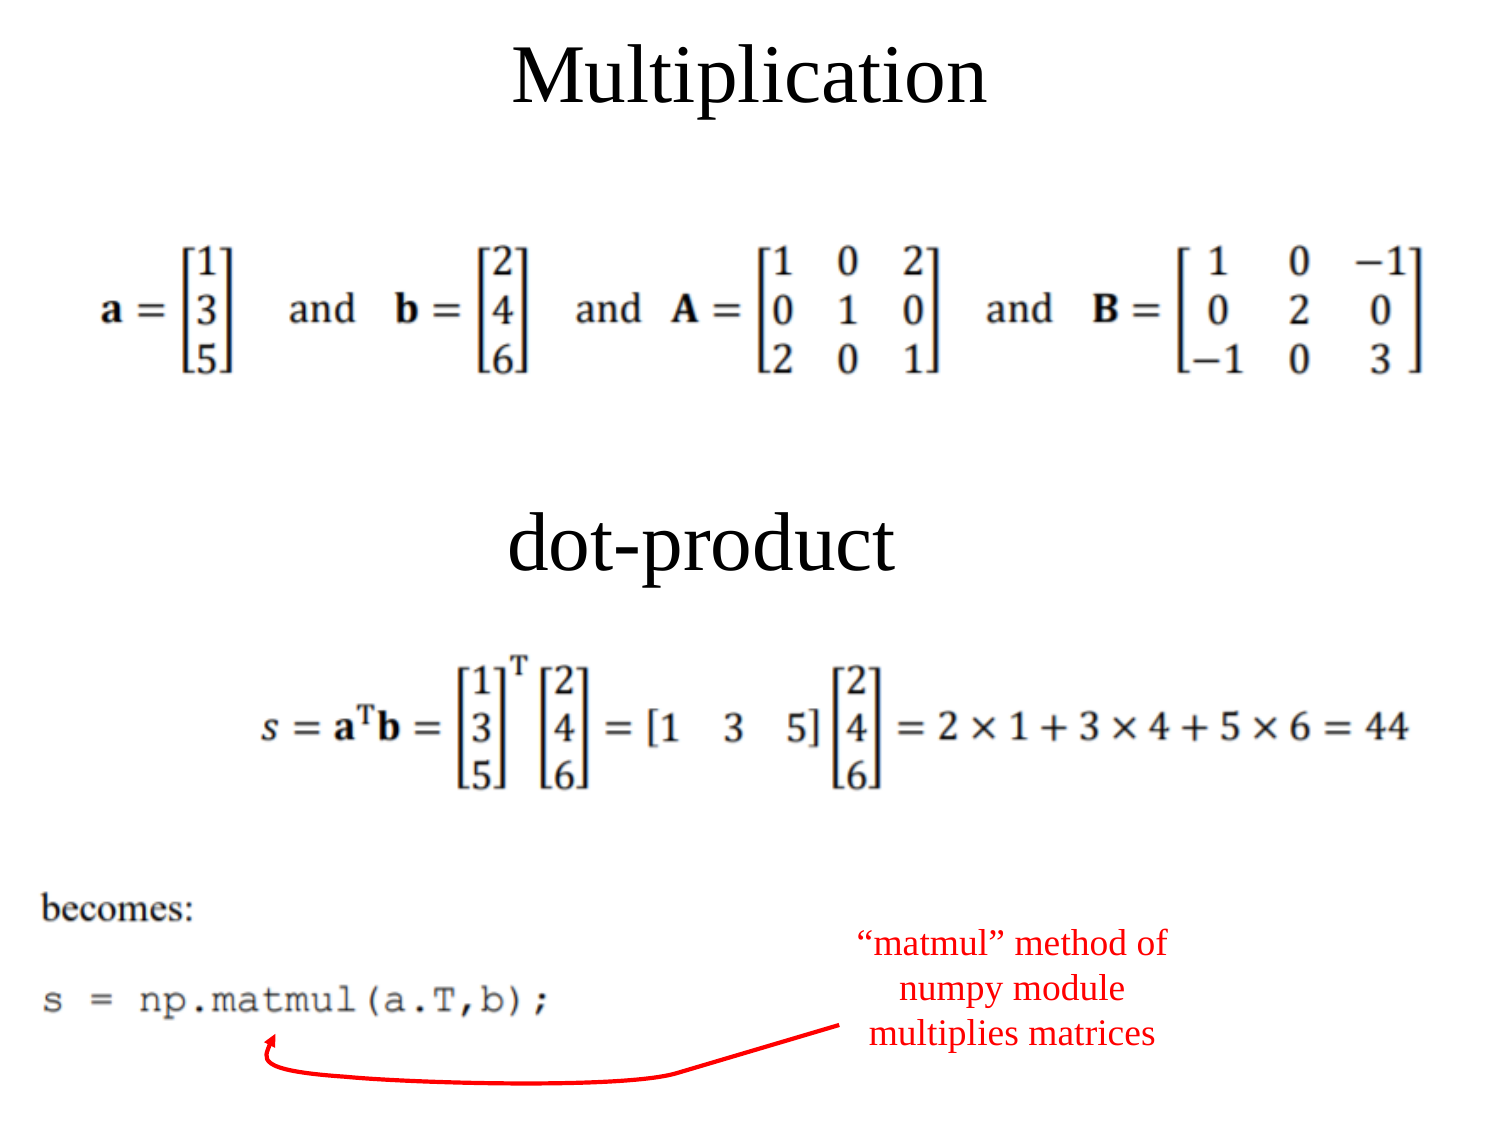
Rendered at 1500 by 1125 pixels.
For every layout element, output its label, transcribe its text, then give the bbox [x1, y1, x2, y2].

picture [24, 173, 1457, 451]
text_box [263, 1034, 817, 1086]
title Multiplication [75, 1, 1425, 138]
text_box dot-product [26, 469, 1377, 606]
picture [24, 624, 1446, 1026]
text_box “matmul” method of numpy module multiplies matrices [824, 1034, 1200, 1080]
